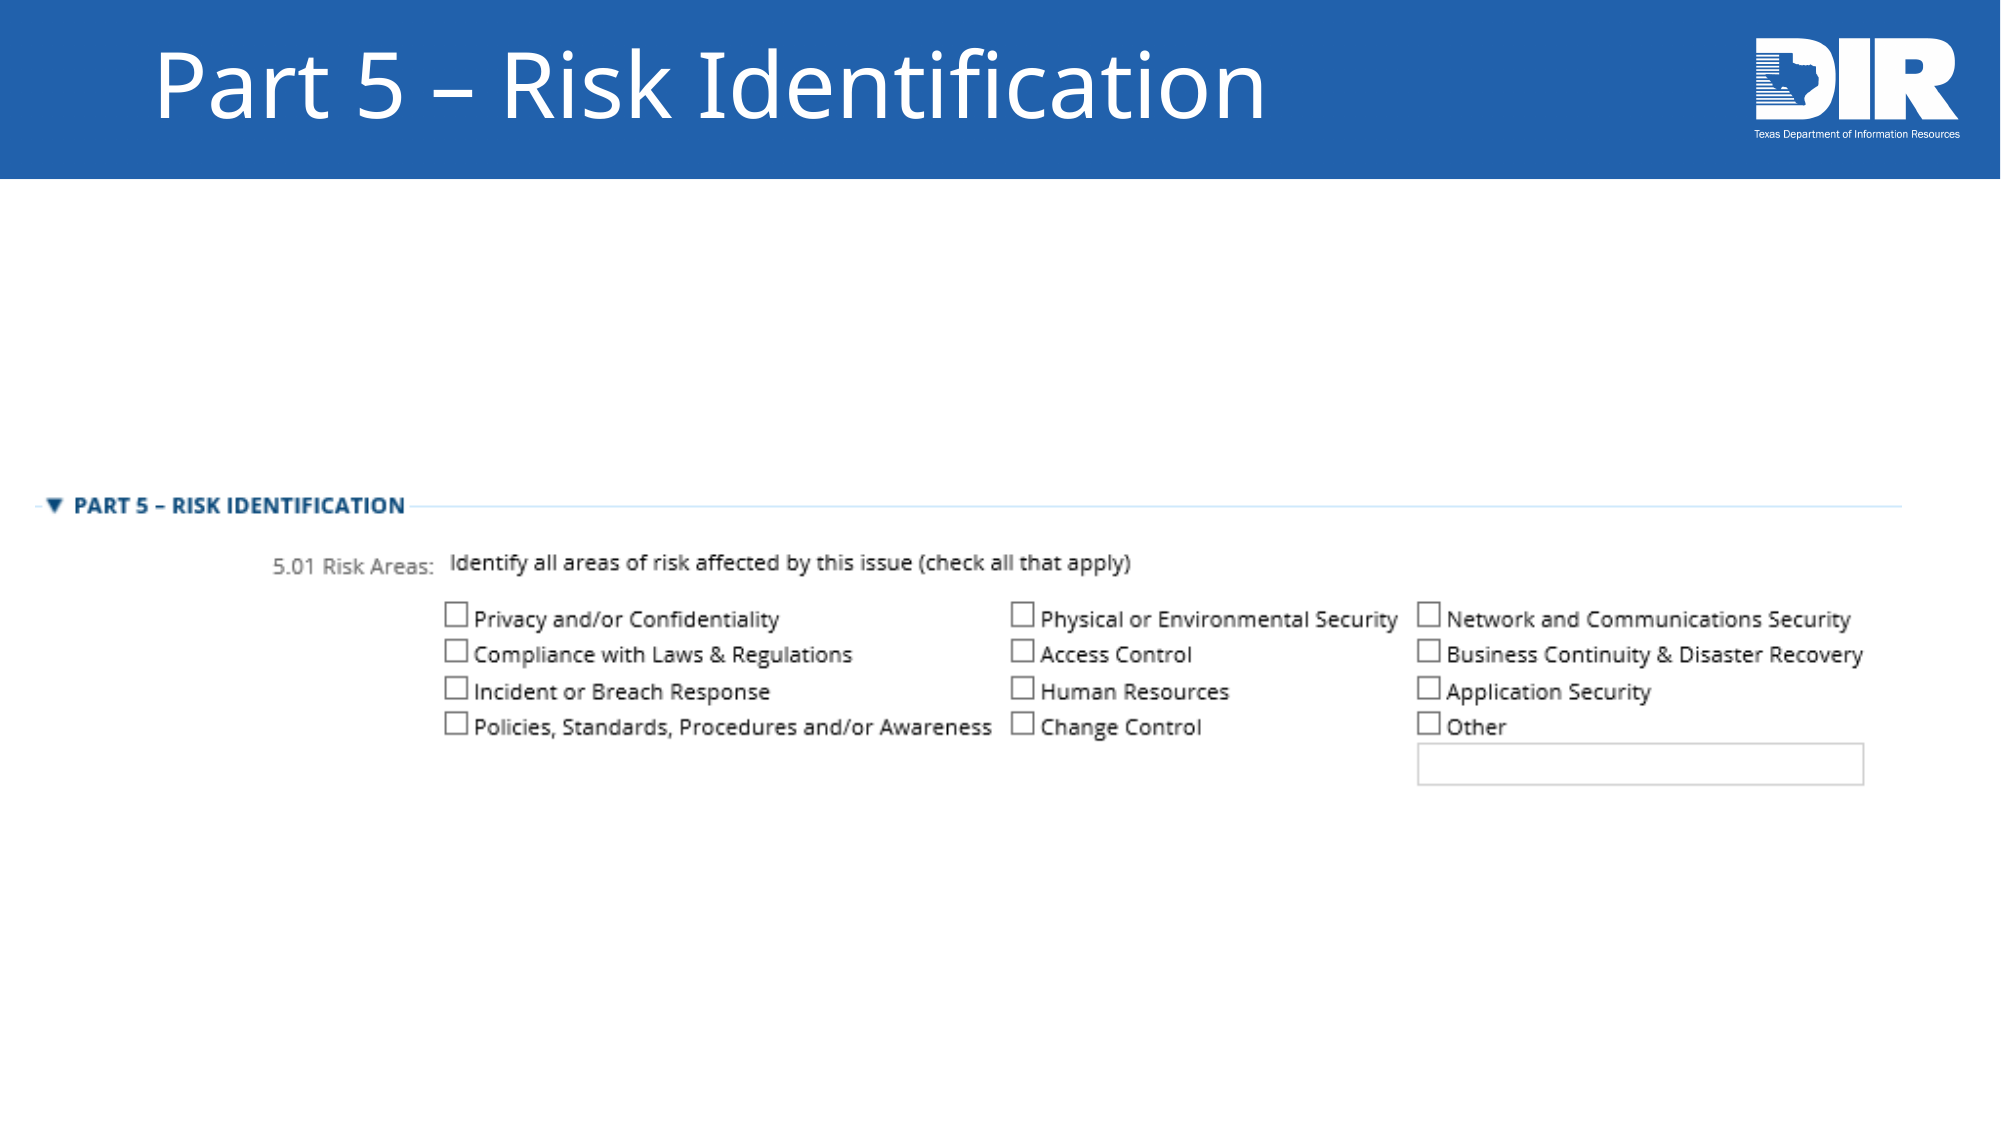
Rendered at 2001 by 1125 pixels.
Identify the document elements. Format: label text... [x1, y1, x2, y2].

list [35, 457, 1902, 800]
title Part 5 – Risk Identification [137, 0, 1863, 179]
picture [0, 0, 2001, 1125]
